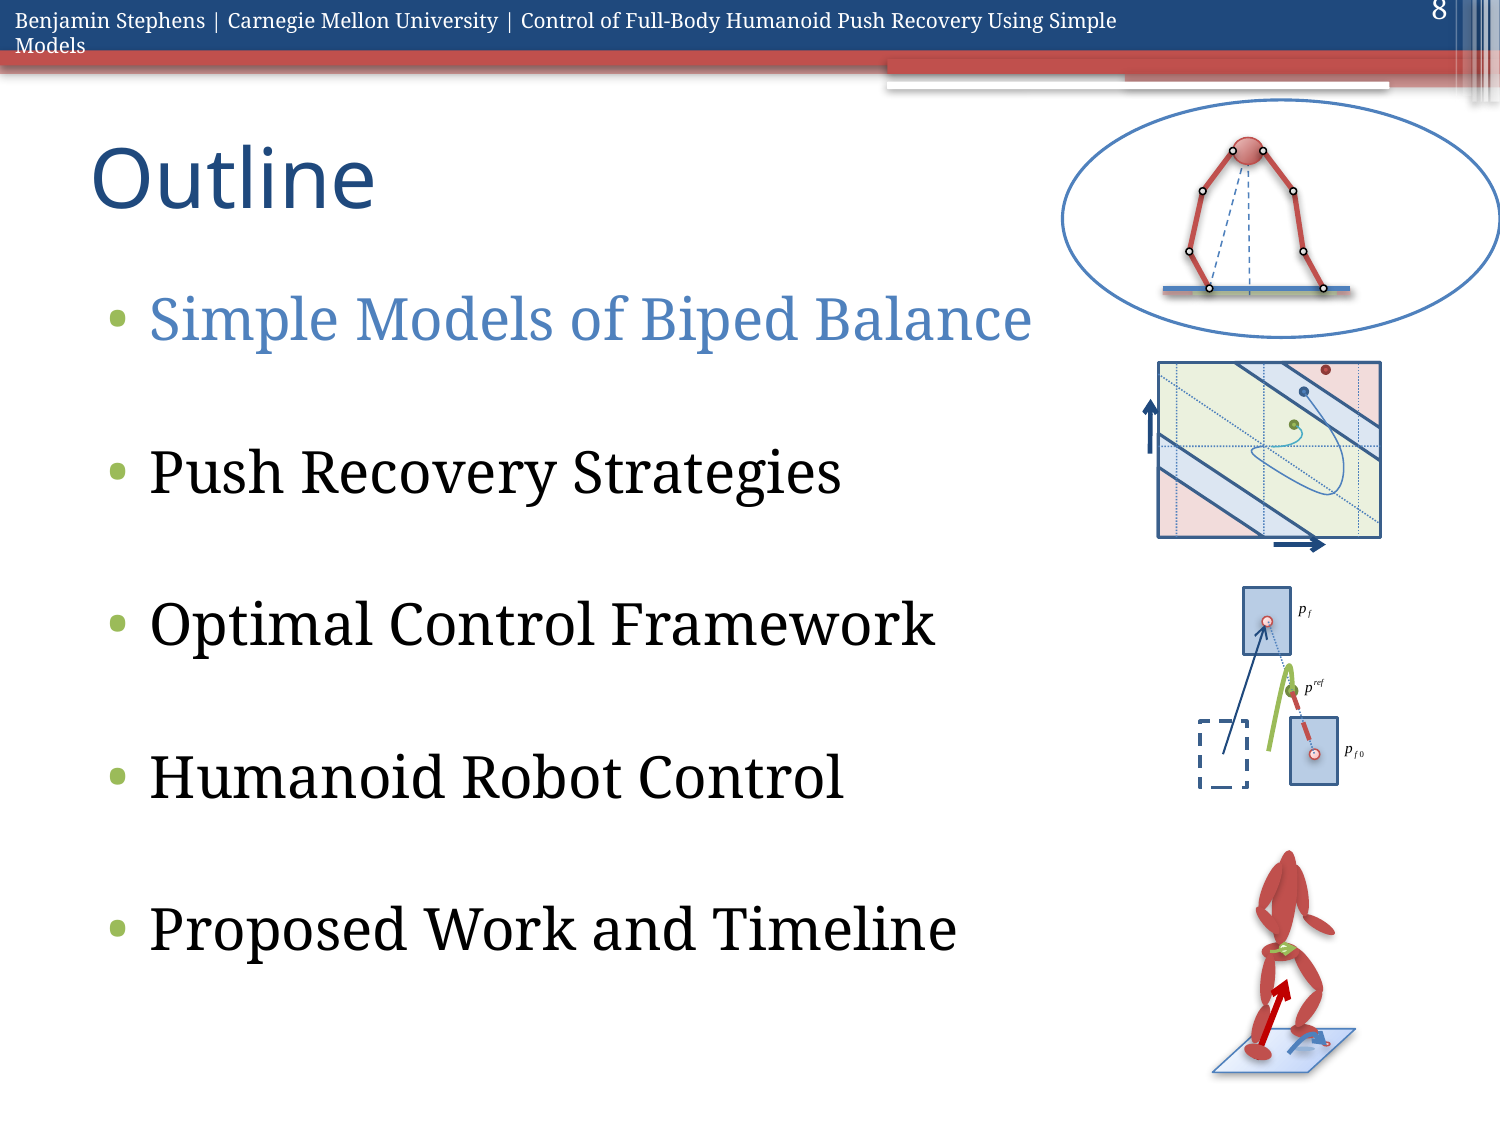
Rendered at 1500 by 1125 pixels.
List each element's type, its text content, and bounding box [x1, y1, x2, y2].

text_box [1149, 362, 1381, 545]
title Outline [75, 87, 1425, 263]
list Simple Models of Biped Balance Push Recovery Strategies Optimal Control Framework Humanoid Robot Control Proposed Work and Timeline [75, 275, 1425, 1079]
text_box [1212, 849, 1356, 1073]
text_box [1199, 587, 1367, 789]
text_box [1060, 98, 1500, 340]
slide_number 8 [1374, 0, 1463, 38]
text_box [1162, 137, 1351, 296]
